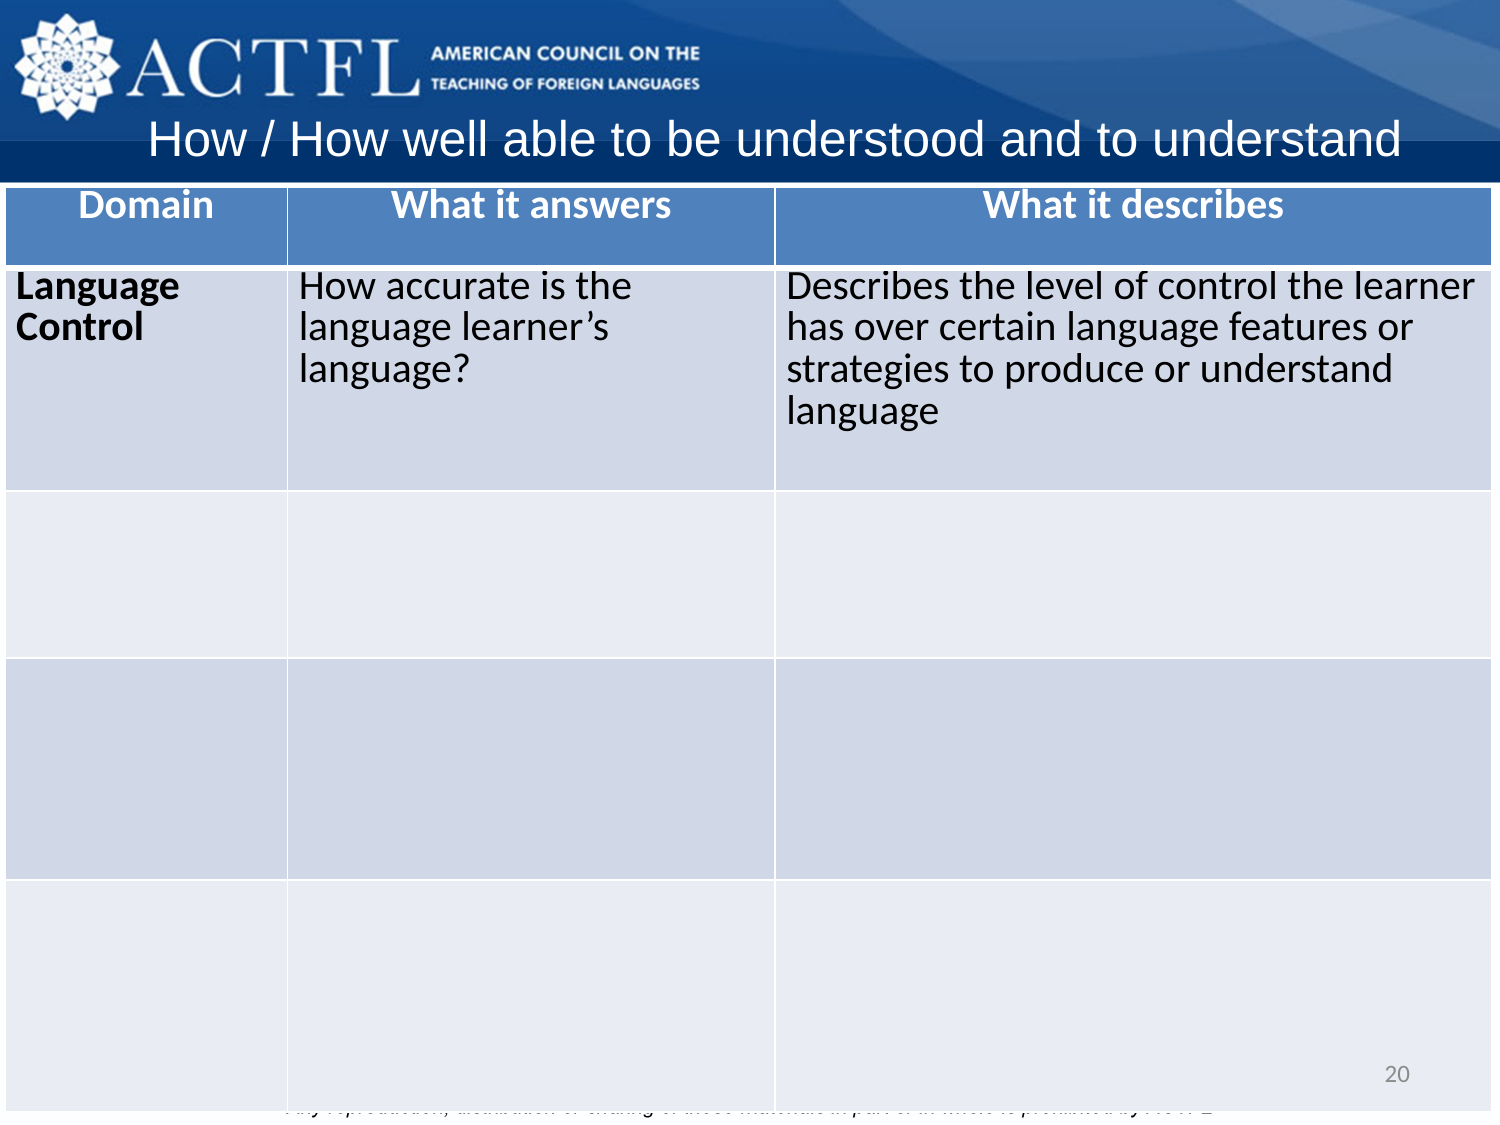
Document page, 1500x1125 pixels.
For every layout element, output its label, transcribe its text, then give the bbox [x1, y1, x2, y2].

table_cell [6, 881, 287, 1111]
picture [0, 0, 1500, 1125]
table_cell [6, 492, 287, 657]
table_cell [776, 492, 1491, 657]
text_box How / How well able to be understood and to understand [132, 99, 1500, 174]
slide_number 20 [1074, 1042, 1425, 1103]
table_cell [288, 659, 774, 879]
table_header What it describes [776, 188, 1491, 265]
table_cell How accurate is the language learner’s language? [288, 271, 774, 490]
table_cell Language Control [6, 271, 287, 490]
table_header Domain [6, 188, 287, 265]
table_cell [6, 659, 287, 879]
table_cell [288, 881, 774, 1111]
table_cell [776, 881, 1491, 1111]
table_cell [288, 492, 774, 657]
table_cell Describes the level of control the learner has over certain language features or strategies to produce or understand language [776, 271, 1491, 490]
table_header What it answers [288, 188, 774, 265]
table_cell [776, 659, 1491, 879]
